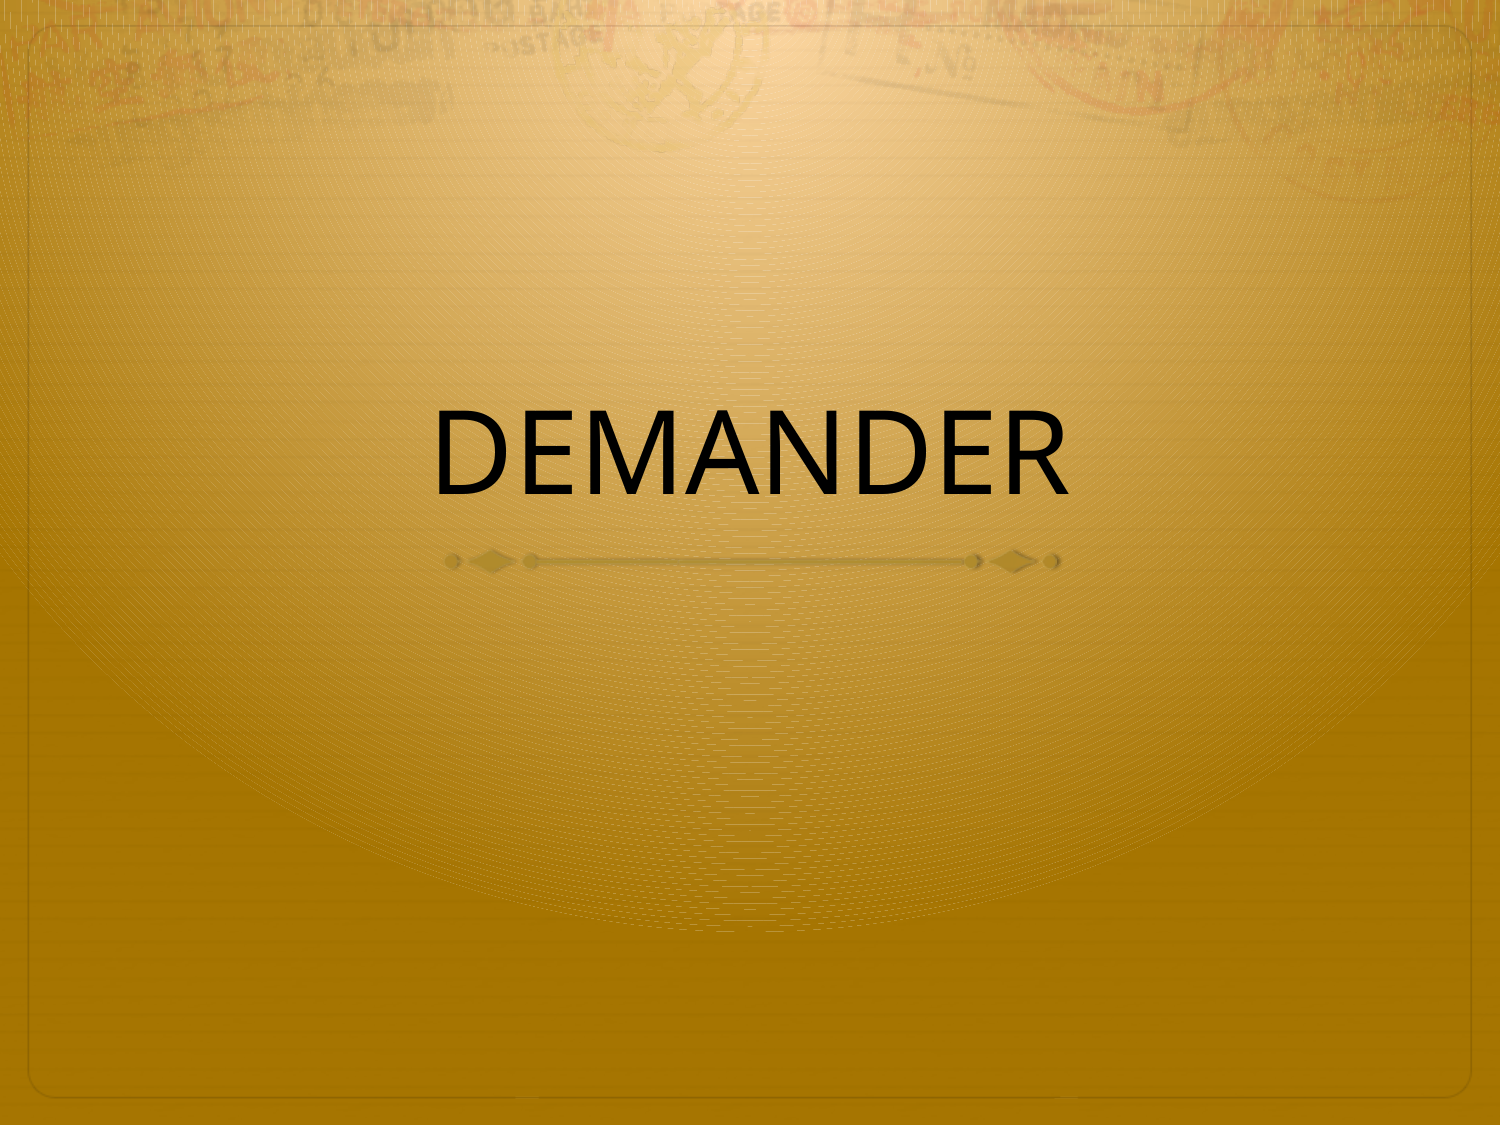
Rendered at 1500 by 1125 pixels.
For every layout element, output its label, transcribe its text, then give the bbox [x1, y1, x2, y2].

title DEMANDER [93, 210, 1407, 525]
picture [0, 0, 1500, 1125]
